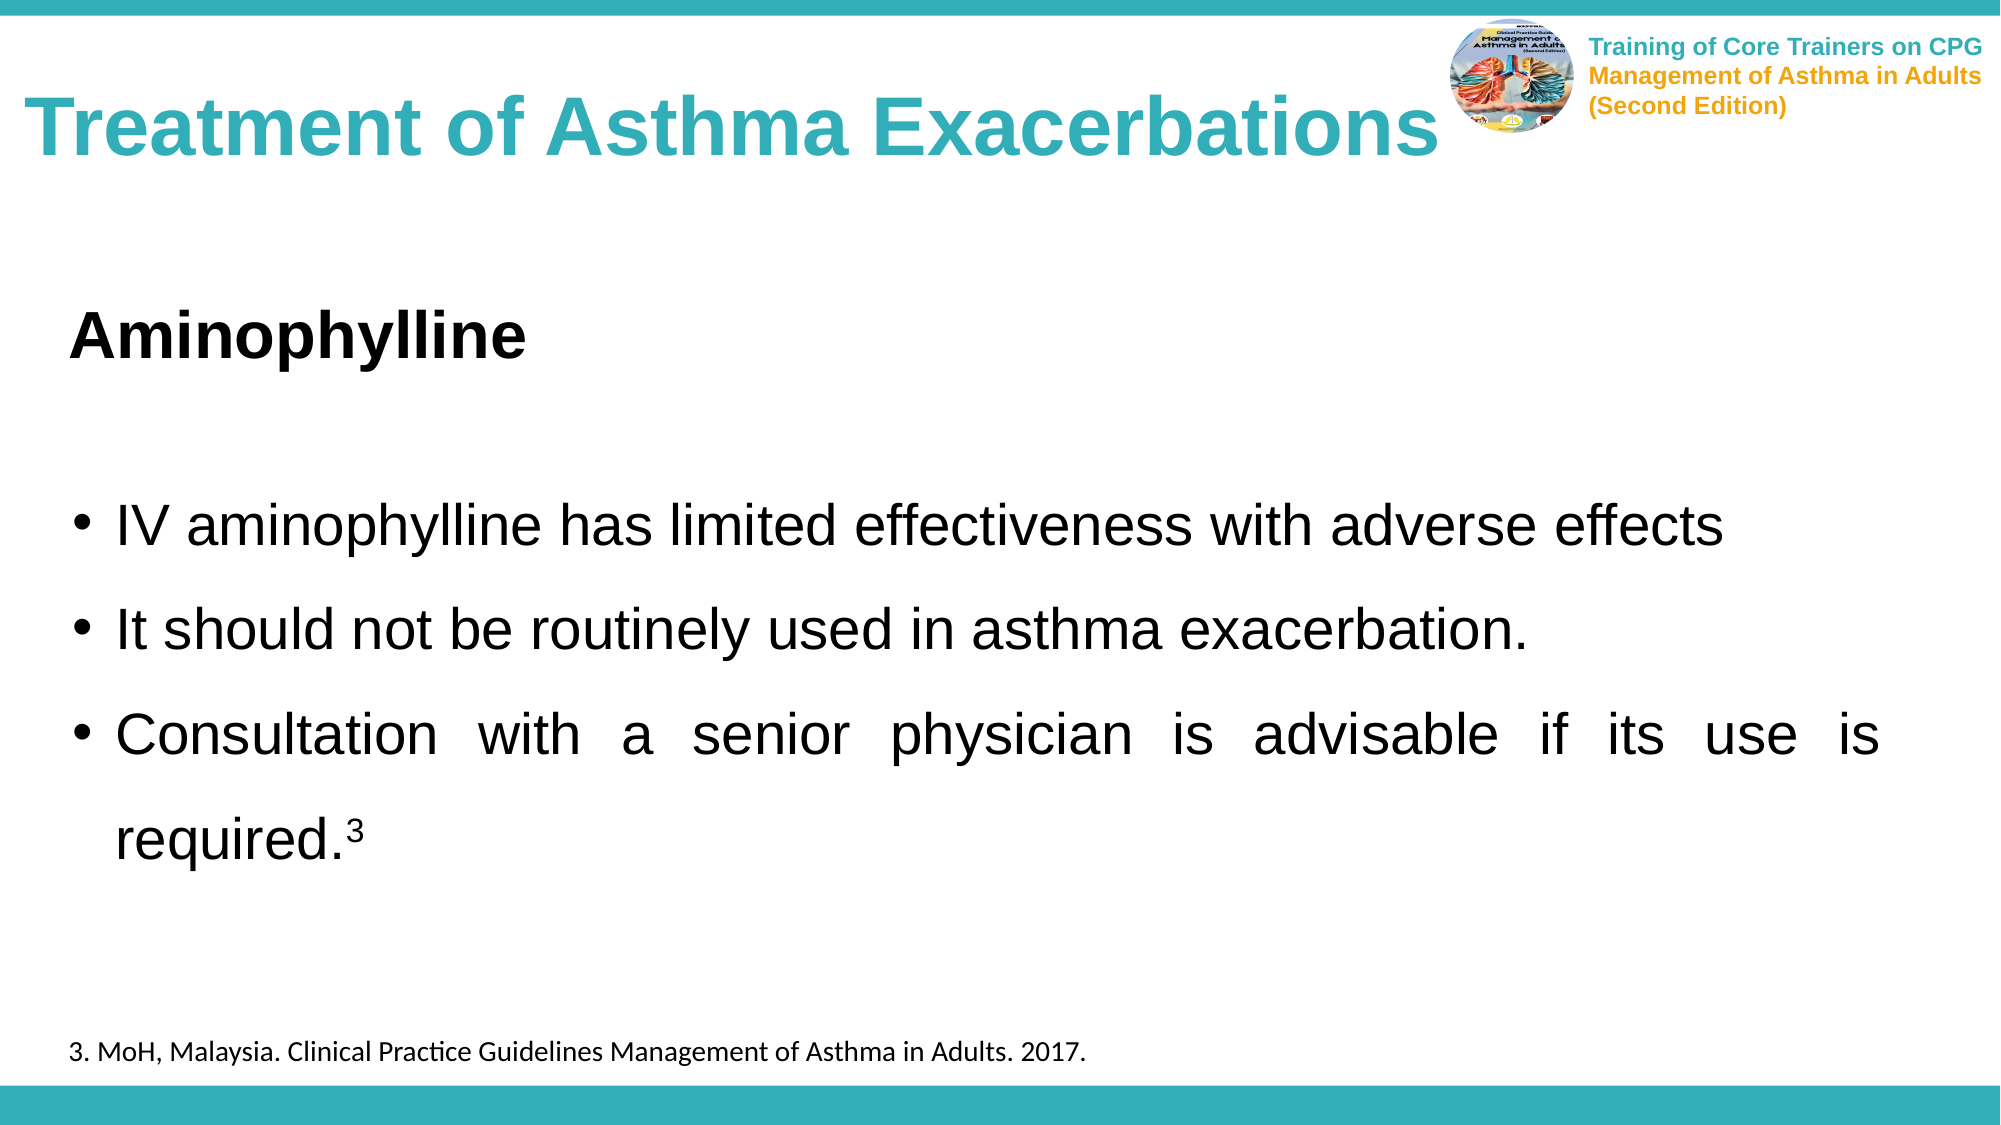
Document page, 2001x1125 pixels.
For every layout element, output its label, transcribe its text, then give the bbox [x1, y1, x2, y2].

text_box 3. MoH, Malaysia. Clinical Practice Guidelines Management of Asthma in Adults. 2017. [53, 1024, 1810, 1075]
text_box Aminophylline IV aminophylline has limited effectiveness with adverse effects It should not be routinely used in asthma exacerbation. Consultation with a senior physician is advisable if its use is required.3 [53, 284, 1898, 959]
picture [1452, 18, 1571, 59]
text_box Treatment of Asthma Exacerbations [9, 59, 1964, 186]
